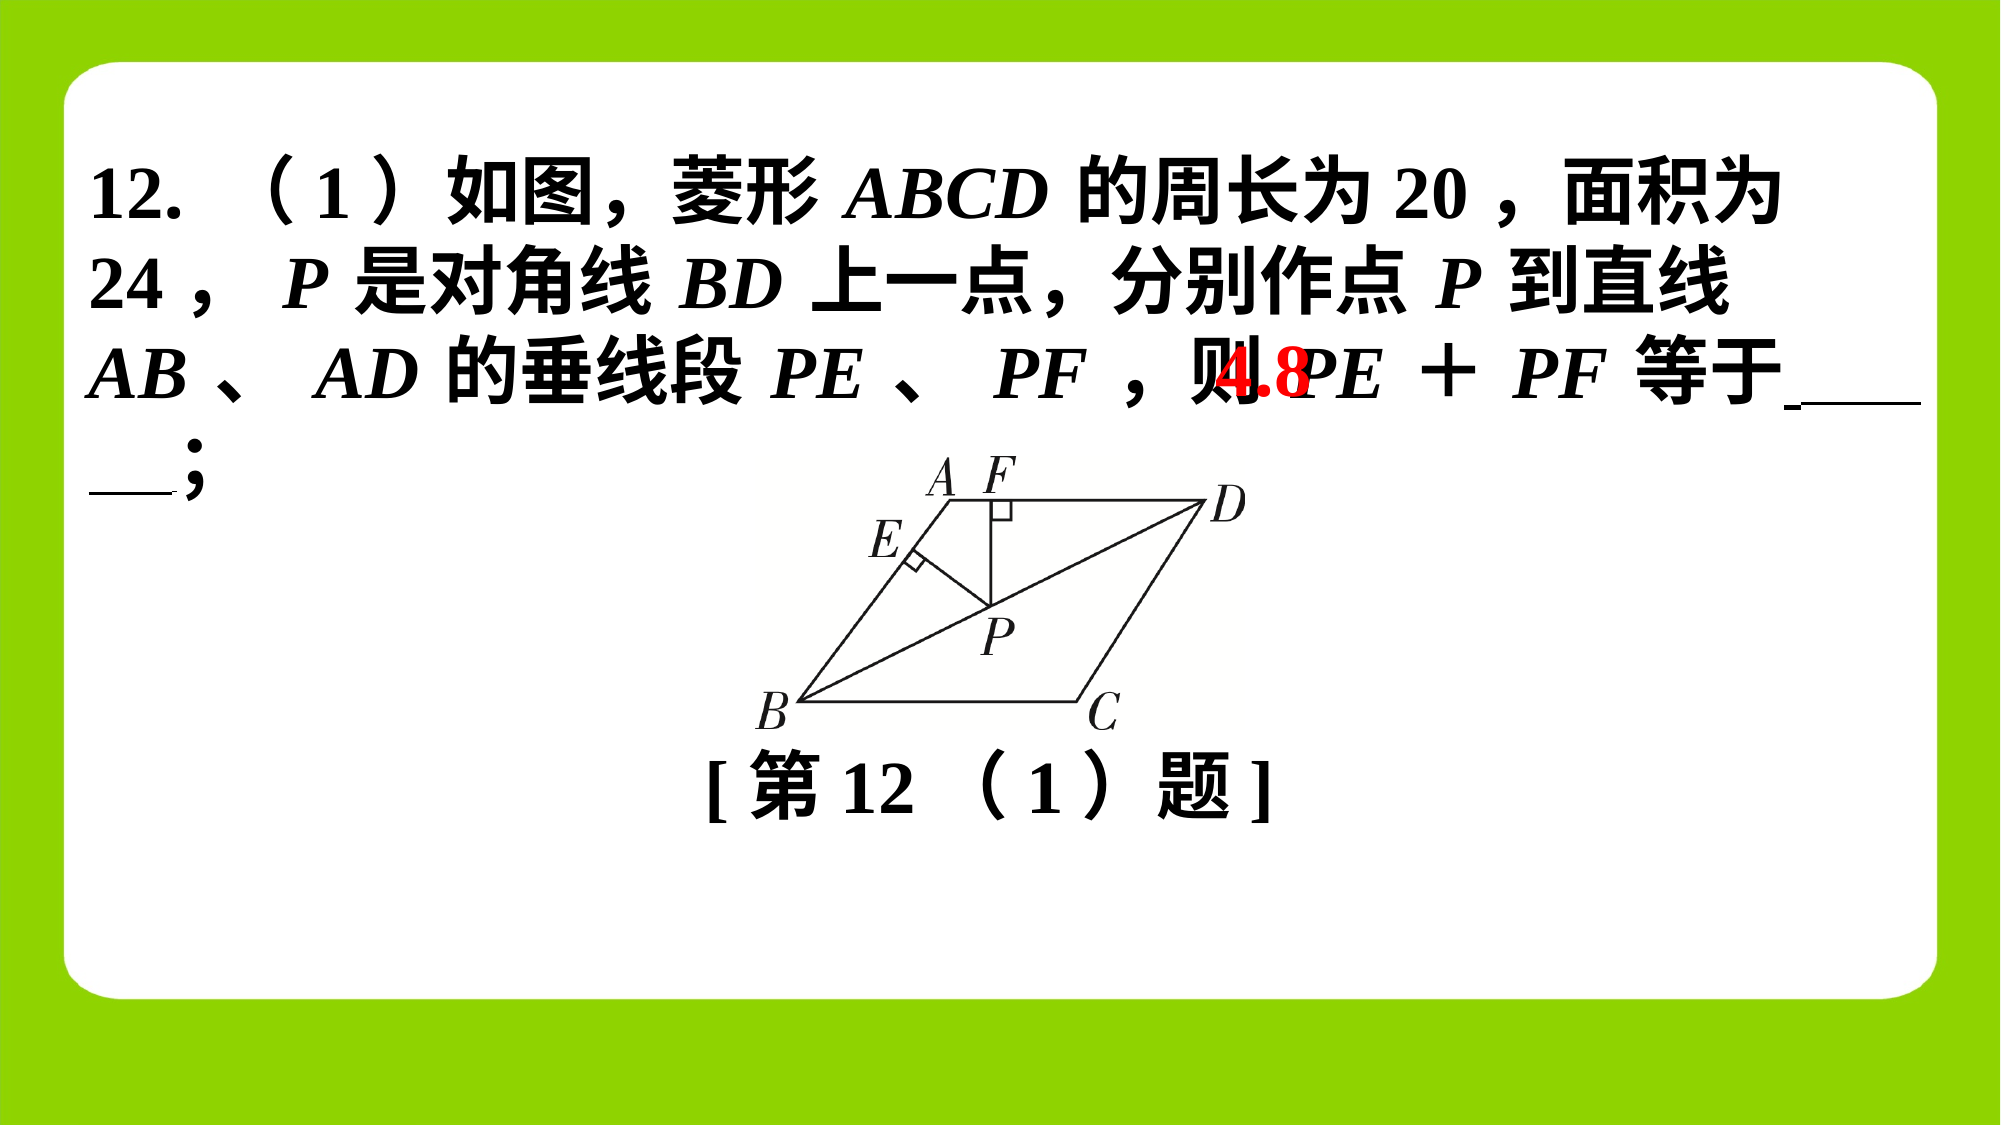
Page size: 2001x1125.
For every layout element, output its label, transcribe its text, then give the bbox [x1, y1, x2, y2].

text_box [第12（1）题] [755, 738, 1224, 830]
text_box 4.8 [1200, 314, 1419, 420]
picture [0, 0, 2001, 1125]
text_box 12. （1）如图，菱形ABCD的周长为20，面积为24，P是对角线BD上一点，分别作点P到直线AB、AD的垂线段PE、PF，则PE＋PF等于 ⁠； [88, 143, 1922, 508]
